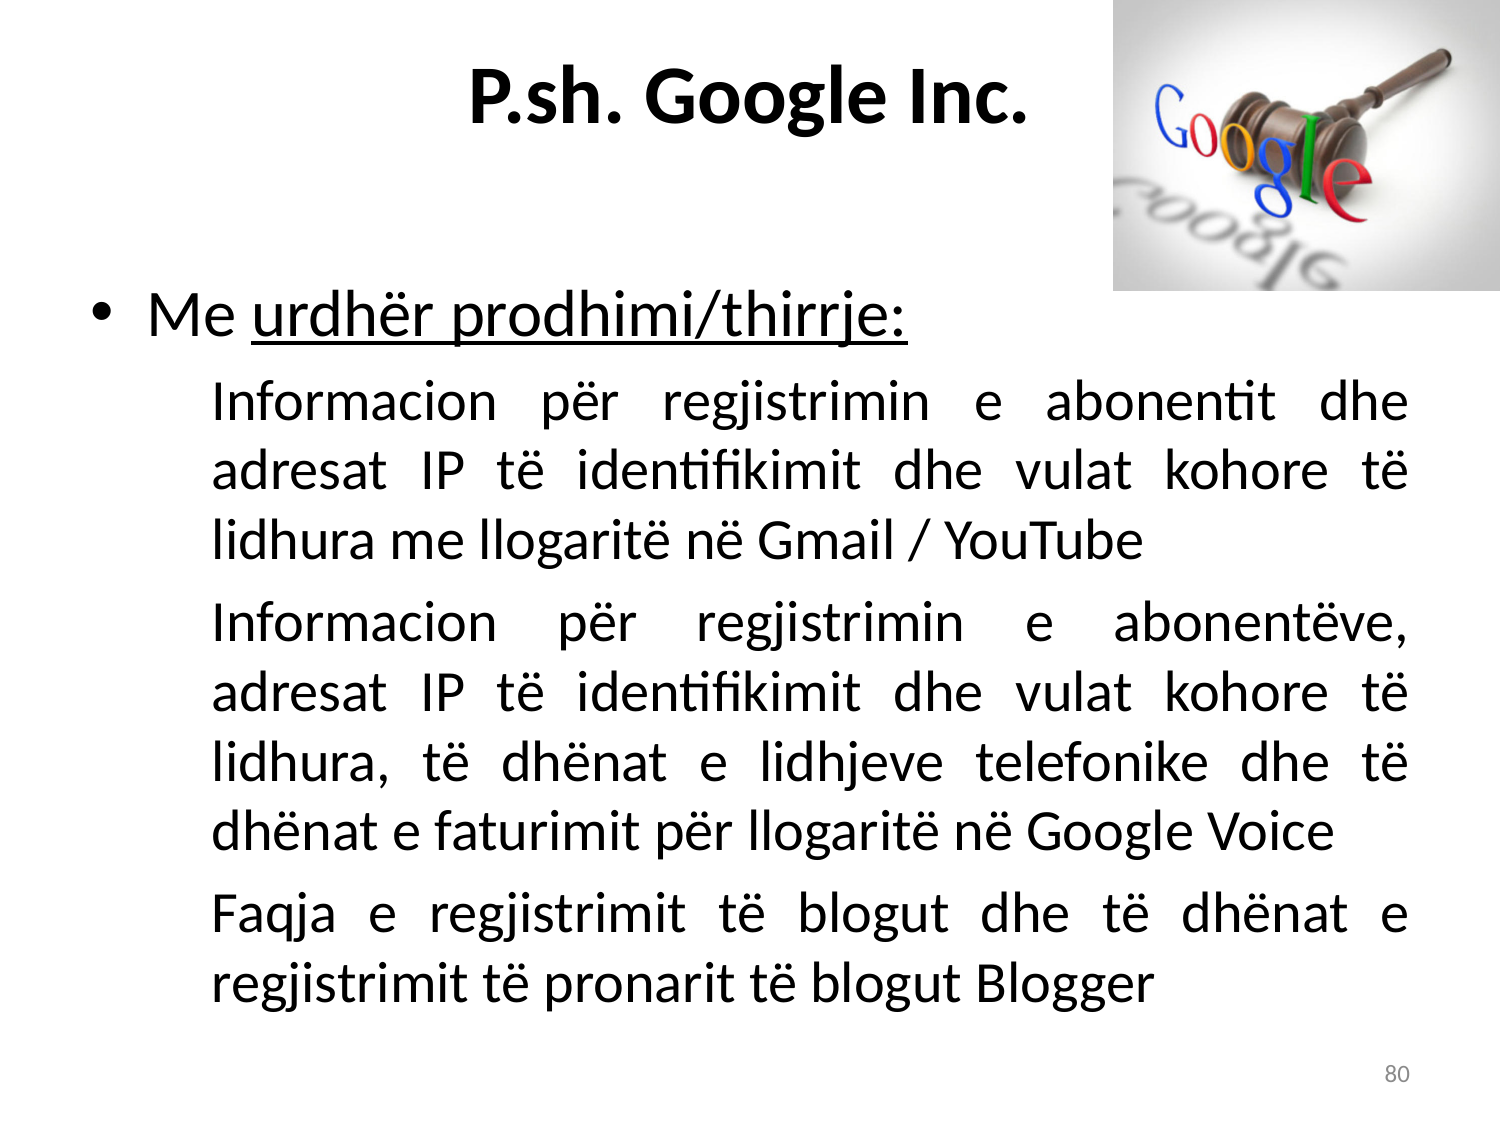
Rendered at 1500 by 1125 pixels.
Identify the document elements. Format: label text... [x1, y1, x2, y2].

picture [1113, 0, 1500, 291]
title P.sh. Google Inc. [75, 33, 1108, 221]
list Me urdhër prodhimi/thirrje: Informacion për regjistrimin e abonentit dhe adresat IP të identifikimit dhe vulat kohore të lidhura me llogaritë në Gmail / YouTube Informacion për regjistrimin e abonentëve, adresat IP të identifikimit dhe vulat kohore të lidhura, të dhënat e lidhjeve telefonike dhe të dhënat e faturimit për llogaritë në Google Voice Faqja e regjistrimit të blogut dhe të dhënat e regjistrimit të pronarit të blogut Blogger [75, 262, 1425, 1063]
slide_number 80 [1074, 1042, 1425, 1103]
